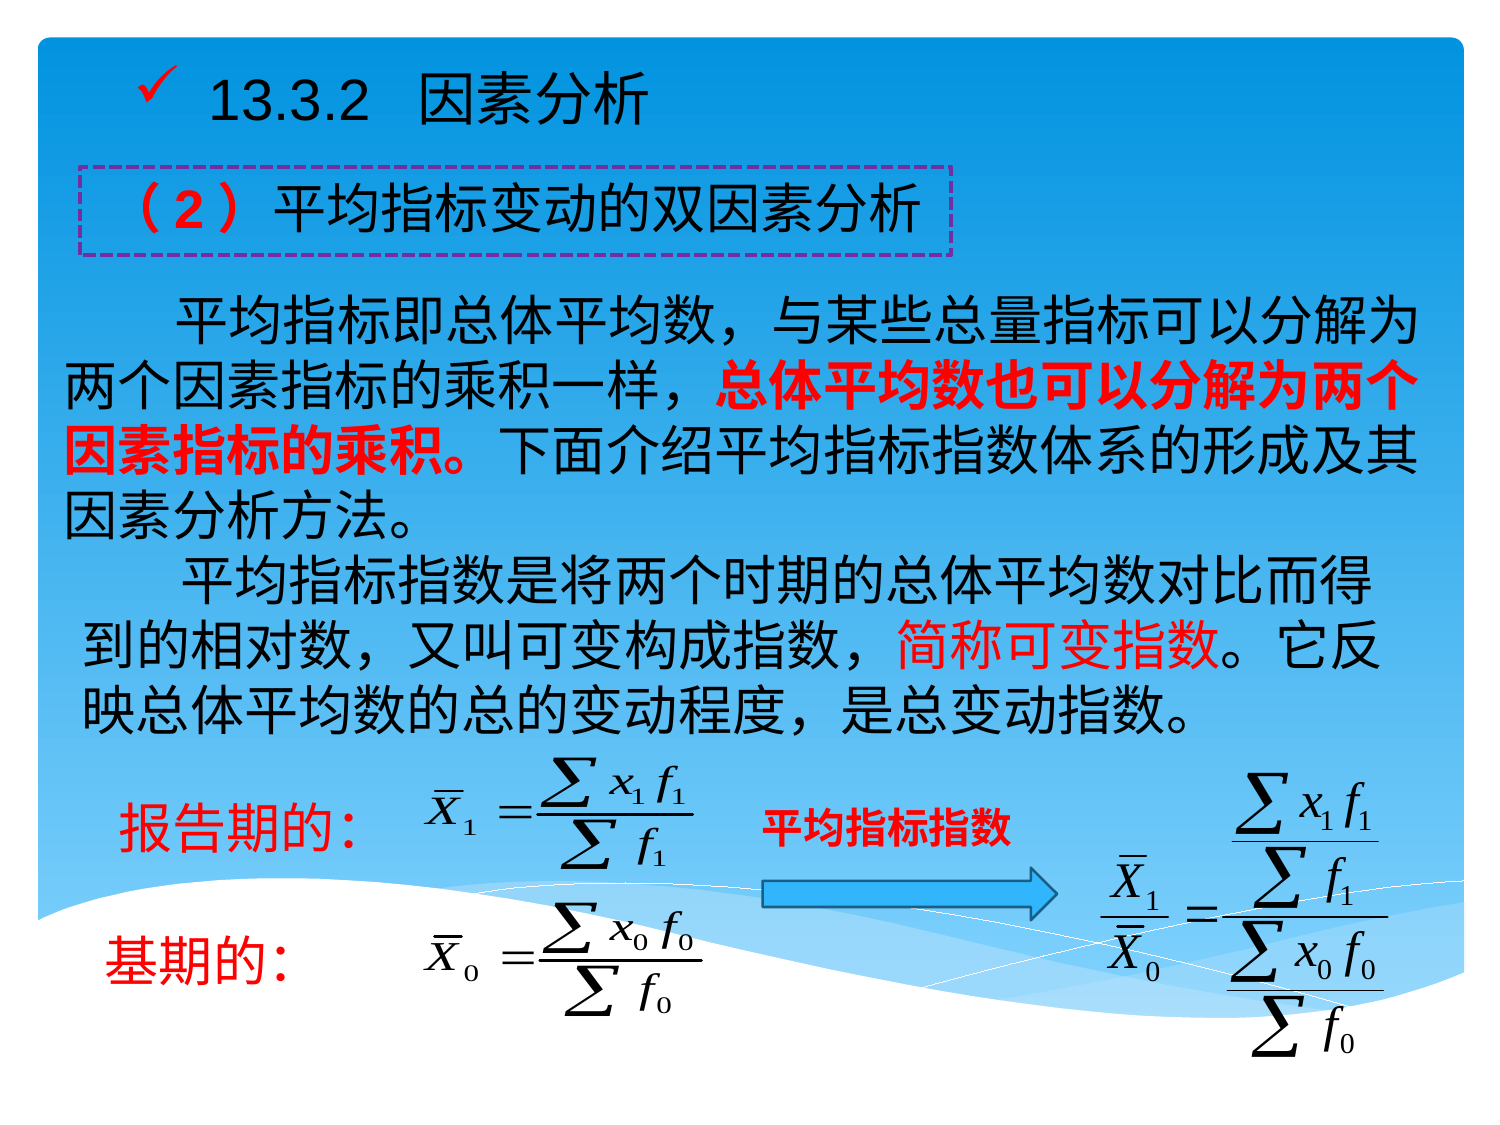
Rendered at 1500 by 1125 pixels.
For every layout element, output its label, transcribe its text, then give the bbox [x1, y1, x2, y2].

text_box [412, 750, 703, 879]
text_box 平均指标指数 [747, 794, 1028, 860]
text_box 平均指标即总体平均数，与某些总量指标可以分解为两个因素指标的乘积一样，总体平均数也可以分解为两个因素指标的乘积。下面介绍平均指标指数体系的形成及其因素分析方法。 [48, 278, 1443, 619]
text_box 基期的： [89, 920, 337, 1000]
text_box [761, 866, 1059, 922]
text_box 平均指标指数是将两个时期的总体平均数对比而得到的相对数，又叫可变构成指数，简称可变指数。它反映总体平均数的总的变动程度，是总变动指数。 [66, 538, 1441, 749]
text_box 13.3.2 因素分析 [43, 54, 1445, 149]
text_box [1092, 763, 1400, 1071]
text_box （2）平均指标变动的双因素分析 [79, 166, 951, 256]
text_box 报告期的： [84, 786, 406, 867]
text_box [412, 895, 714, 1026]
